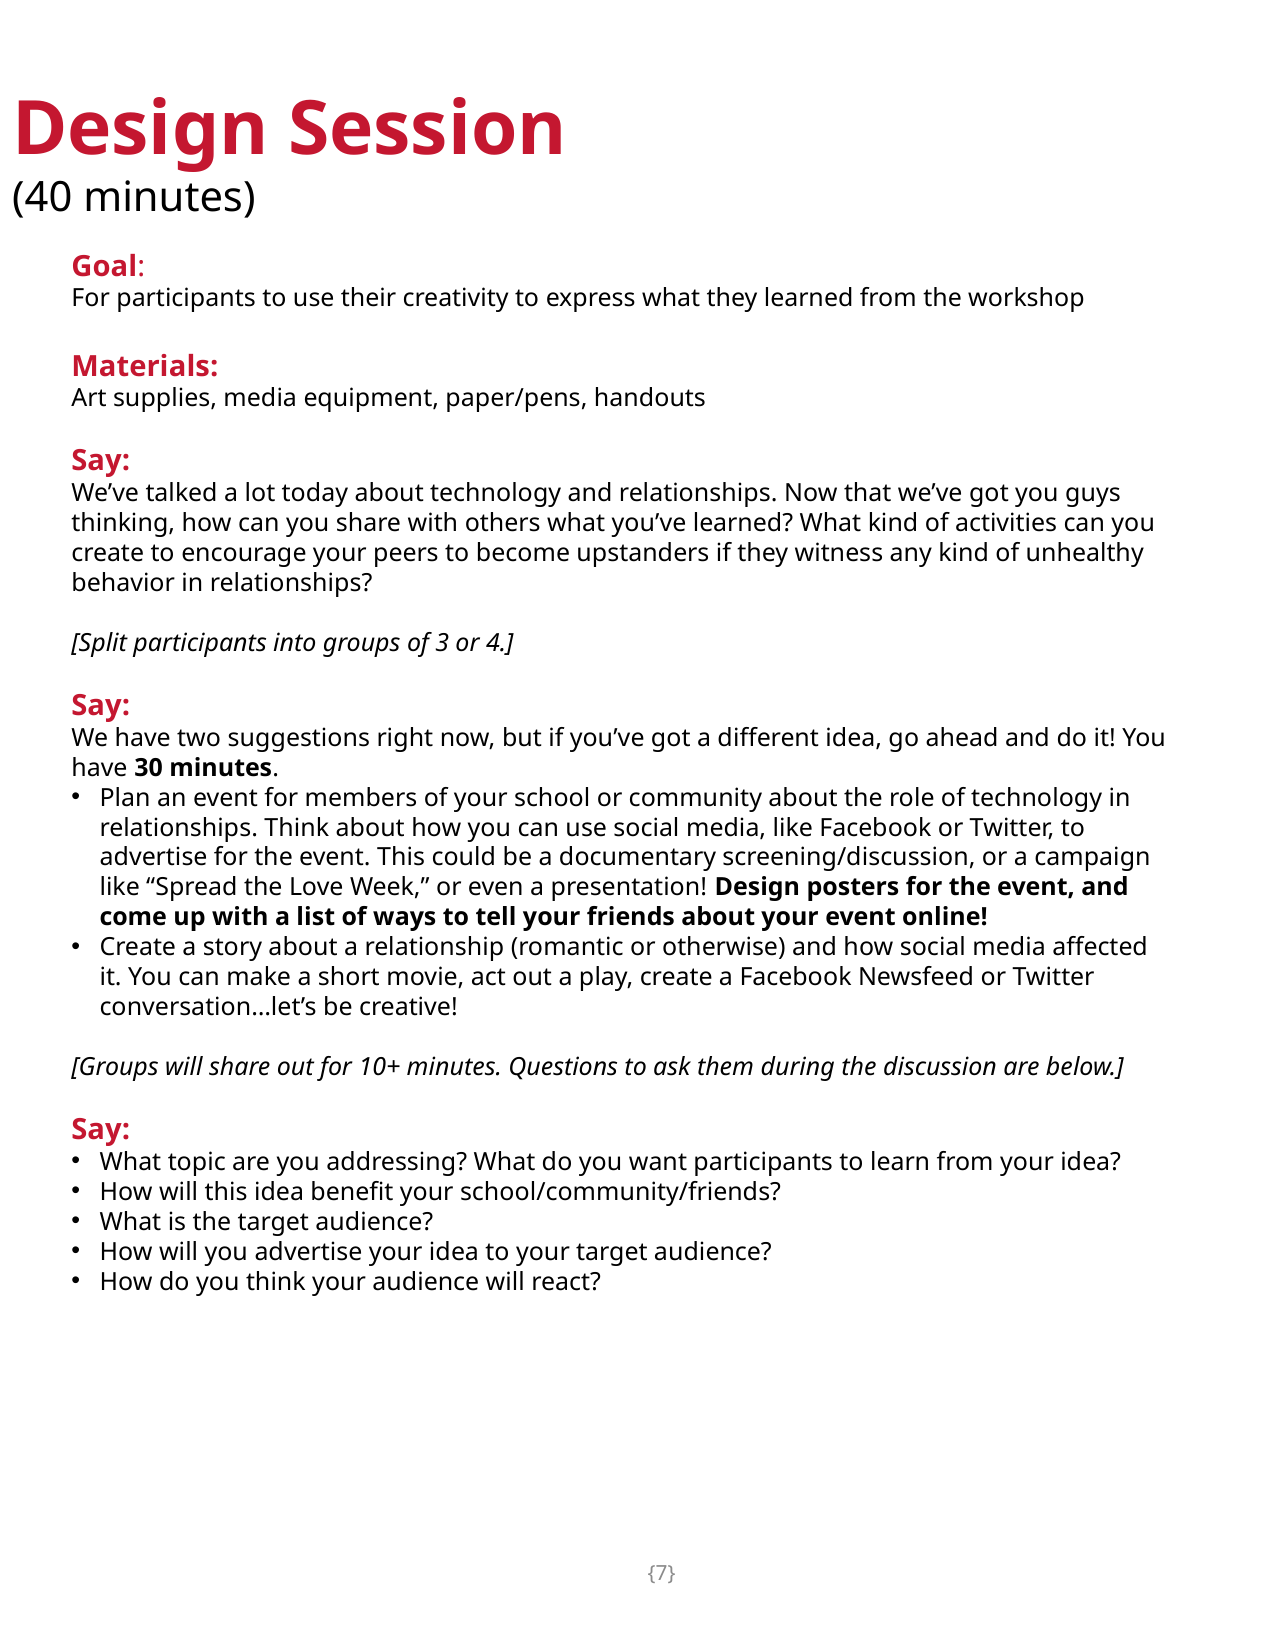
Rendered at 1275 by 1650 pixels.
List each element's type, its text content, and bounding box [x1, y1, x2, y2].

slide_number {7} [512, 1529, 811, 1618]
text_box Goal: For participants to use their creativity to express what they learned from the workshop Materials: Art supplies, media equipment, paper/pens, handouts Say: We’ve talked a lot today about technology and relationships. Now that we’ve got you guys thinking, how can you share with others what you’ve learned? What kind of activities can you create to encourage your peers to become upstanders if they witness any kind of unhealthy behavior in relationships? [Split participants into groups of 3 or 4.] Say: We have two suggestions right now, but if you’ve got a different idea, go ahead and do it! You have 30 minutes. Plan an event for members of your school or community about the role of technology in relationships. Think about how you can use social media, like Facebook or Twitter, to advertise for the event. This could be a documentary screening/discussion, or a campaign like “Spread the Love Week,” or even a presentation! Design posters for the event, and come up with a list of ways to tell your friends about your event online! Create a story about a relationship (romantic or otherwise) and how social media affected it. You can make a short movie, act out a play, create a Facebook Newsfeed or Twitter conversation…let’s be creative! [Groups will share out for 10+ minutes. Questions to ask them during the discussion are below.] Say: What topic are you addressing? What do you want participants to learn from your idea? How will this idea benefit your school/community/friends? What is the target audience? How will you advertise your idea to your target audience? How do you think your audience will react? [56, 239, 1190, 1363]
text_box Design Session (40 minutes) [0, 72, 582, 227]
